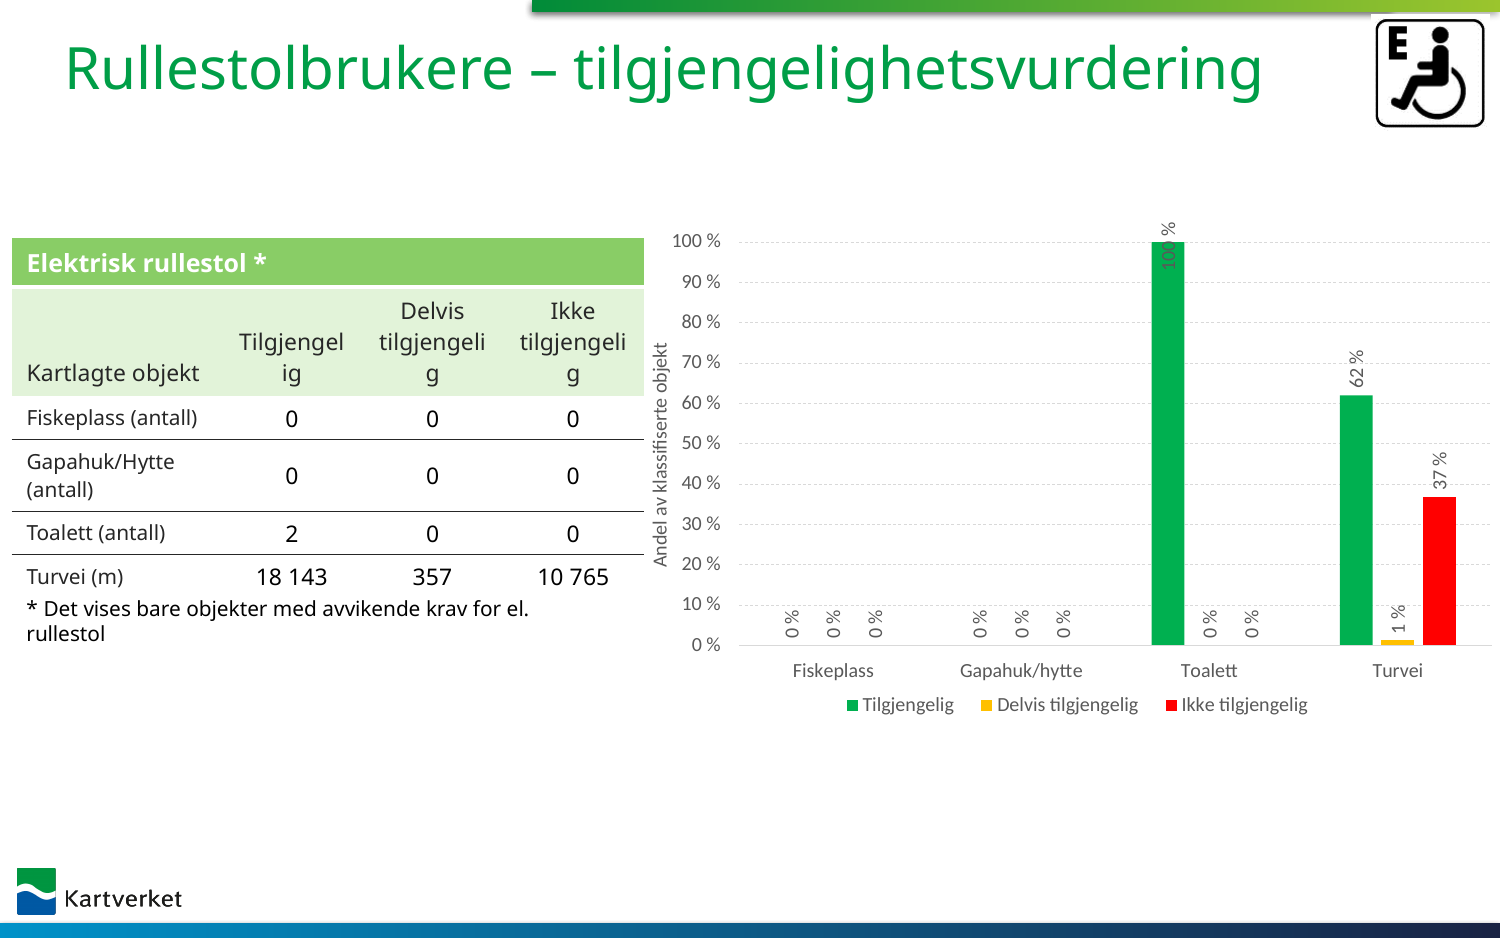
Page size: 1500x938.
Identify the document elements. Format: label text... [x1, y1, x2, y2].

table_cell 0 [503, 440, 638, 511]
table_header Elektrisk rullestol * [12, 238, 638, 285]
table_cell 0 [222, 396, 362, 439]
table_cell Gapahuk/Hytte (antall) [12, 440, 222, 511]
table_cell 357 [362, 555, 503, 588]
table_cell Fiskeplass (antall) [12, 396, 222, 439]
table_cell 18 143 [222, 555, 362, 588]
table_cell 0 [362, 440, 503, 511]
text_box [1371, 13, 1491, 133]
table_cell 0 [222, 440, 362, 511]
table_cell Turvei (m) [12, 555, 222, 588]
table_cell 0 [362, 512, 503, 554]
table_cell Kartlagte objekt [12, 289, 222, 396]
table_cell 2 [222, 512, 362, 554]
text_box * Det vises bare objekter med avvikende krav for el. rullestol [11, 588, 597, 653]
table_cell 0 [503, 512, 638, 554]
table_cell 0 [503, 396, 638, 439]
table_cell Delvis tilgjengelig [362, 289, 503, 396]
table_cell Tilgjengelig [222, 289, 362, 396]
table_cell 10 765 [503, 555, 638, 598]
picture [643, 218, 1500, 728]
text_box Rullestolbrukere – tilgjengelighetsvurdering [49, 12, 1372, 109]
table_cell Toalett (antall) [12, 512, 222, 554]
table_cell Ikke tilgjengelig [503, 289, 638, 396]
table_cell 0 [362, 396, 503, 439]
